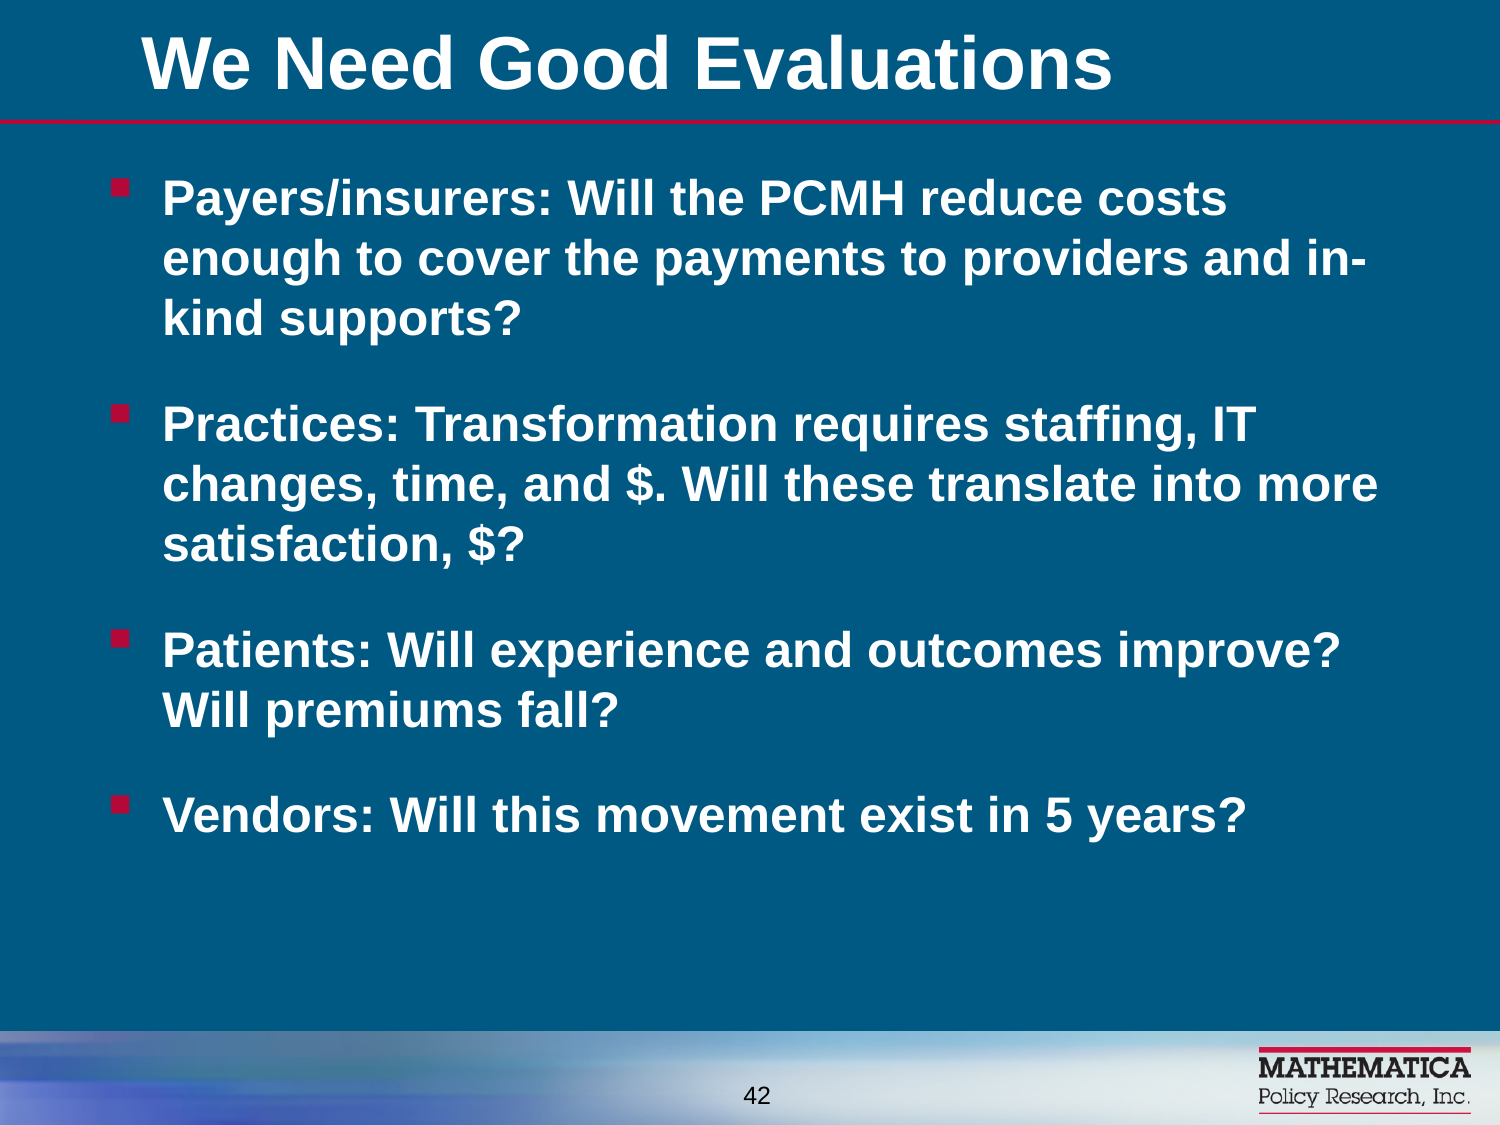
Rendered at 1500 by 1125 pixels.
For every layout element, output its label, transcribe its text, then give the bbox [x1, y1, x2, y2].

picture [796, 641, 819, 666]
picture [164, 798, 194, 831]
picture [317, 701, 340, 727]
picture [388, 633, 433, 666]
picture [1210, 641, 1224, 666]
picture [593, 693, 616, 716]
picture [671, 806, 696, 831]
picture [435, 701, 472, 726]
picture [947, 641, 970, 667]
picture [1144, 806, 1170, 832]
picture [1121, 641, 1127, 666]
picture [929, 635, 944, 667]
picture [1286, 641, 1309, 667]
picture [166, 633, 193, 666]
picture [802, 806, 825, 831]
picture [492, 641, 515, 667]
picture [1117, 806, 1140, 832]
picture [918, 806, 924, 831]
picture [627, 641, 633, 666]
picture [549, 641, 573, 677]
picture [268, 701, 292, 737]
picture [253, 796, 277, 832]
picture [825, 631, 849, 667]
picture [299, 701, 313, 726]
picture [599, 806, 636, 831]
picture [580, 691, 586, 726]
picture [1257, 641, 1282, 666]
picture [889, 806, 912, 831]
picture [1179, 641, 1203, 677]
picture [479, 701, 501, 727]
picture [513, 796, 536, 831]
picture [0, 1032, 1500, 1125]
picture [639, 641, 662, 667]
picture [975, 641, 1000, 667]
picture [931, 806, 953, 832]
picture [452, 631, 457, 666]
picture [163, 693, 208, 726]
picture [1048, 798, 1071, 832]
picture [227, 691, 232, 726]
picture [519, 691, 533, 726]
picture [543, 806, 549, 831]
picture [316, 806, 330, 831]
picture [332, 641, 354, 667]
picture [1192, 806, 1214, 832]
picture [697, 641, 720, 667]
picture [773, 806, 795, 832]
picture [244, 641, 250, 666]
picture [346, 701, 383, 726]
picture [1050, 641, 1073, 667]
picture [729, 806, 766, 831]
picture [438, 641, 444, 666]
picture [1174, 806, 1188, 831]
picture [256, 641, 279, 667]
picture [870, 641, 895, 667]
picture [1135, 641, 1172, 666]
picture [556, 806, 578, 832]
picture [829, 800, 844, 832]
picture [566, 691, 572, 726]
picture [1004, 806, 1027, 831]
picture [1088, 806, 1113, 842]
picture [536, 701, 562, 727]
picture [213, 701, 219, 726]
picture [725, 641, 748, 667]
picture [1315, 633, 1338, 656]
picture [700, 806, 723, 832]
picture [493, 800, 508, 832]
picture [862, 806, 884, 832]
picture [224, 635, 238, 667]
picture [642, 806, 667, 832]
picture [957, 800, 972, 832]
picture [224, 806, 247, 831]
picture [440, 806, 446, 831]
title We Need Good Evaluations [126, 4, 1341, 51]
picture [195, 806, 218, 832]
picture [1007, 641, 1044, 666]
picture [1221, 798, 1244, 821]
picture [668, 641, 691, 666]
picture [1228, 641, 1253, 667]
picture [991, 806, 997, 831]
picture [284, 806, 309, 832]
list Payers/insurers: Will the PCMH reduce costs enough to cover the payments to providers and in-kind supports? Practices: Transformation requires staffing, IT changes, time, and $. Will these translate into more satisfaction, $? Patients: Will experience and outcomes improve? Will premiums fall? Vendors: Will this movement exist in 5 years? [90, 51, 1403, 600]
picture [578, 641, 601, 667]
picture [1078, 641, 1100, 667]
picture [241, 691, 247, 726]
picture [285, 641, 308, 666]
picture [404, 701, 427, 727]
picture [454, 796, 460, 831]
picture [901, 641, 924, 667]
picture [466, 631, 472, 666]
picture [766, 641, 792, 667]
picture [520, 641, 543, 666]
picture [468, 796, 474, 831]
picture [391, 701, 397, 726]
text_box 42 [713, 1065, 787, 1125]
picture [607, 641, 621, 666]
picture [313, 635, 328, 667]
picture [197, 641, 223, 667]
picture [391, 798, 436, 831]
picture [334, 806, 356, 832]
